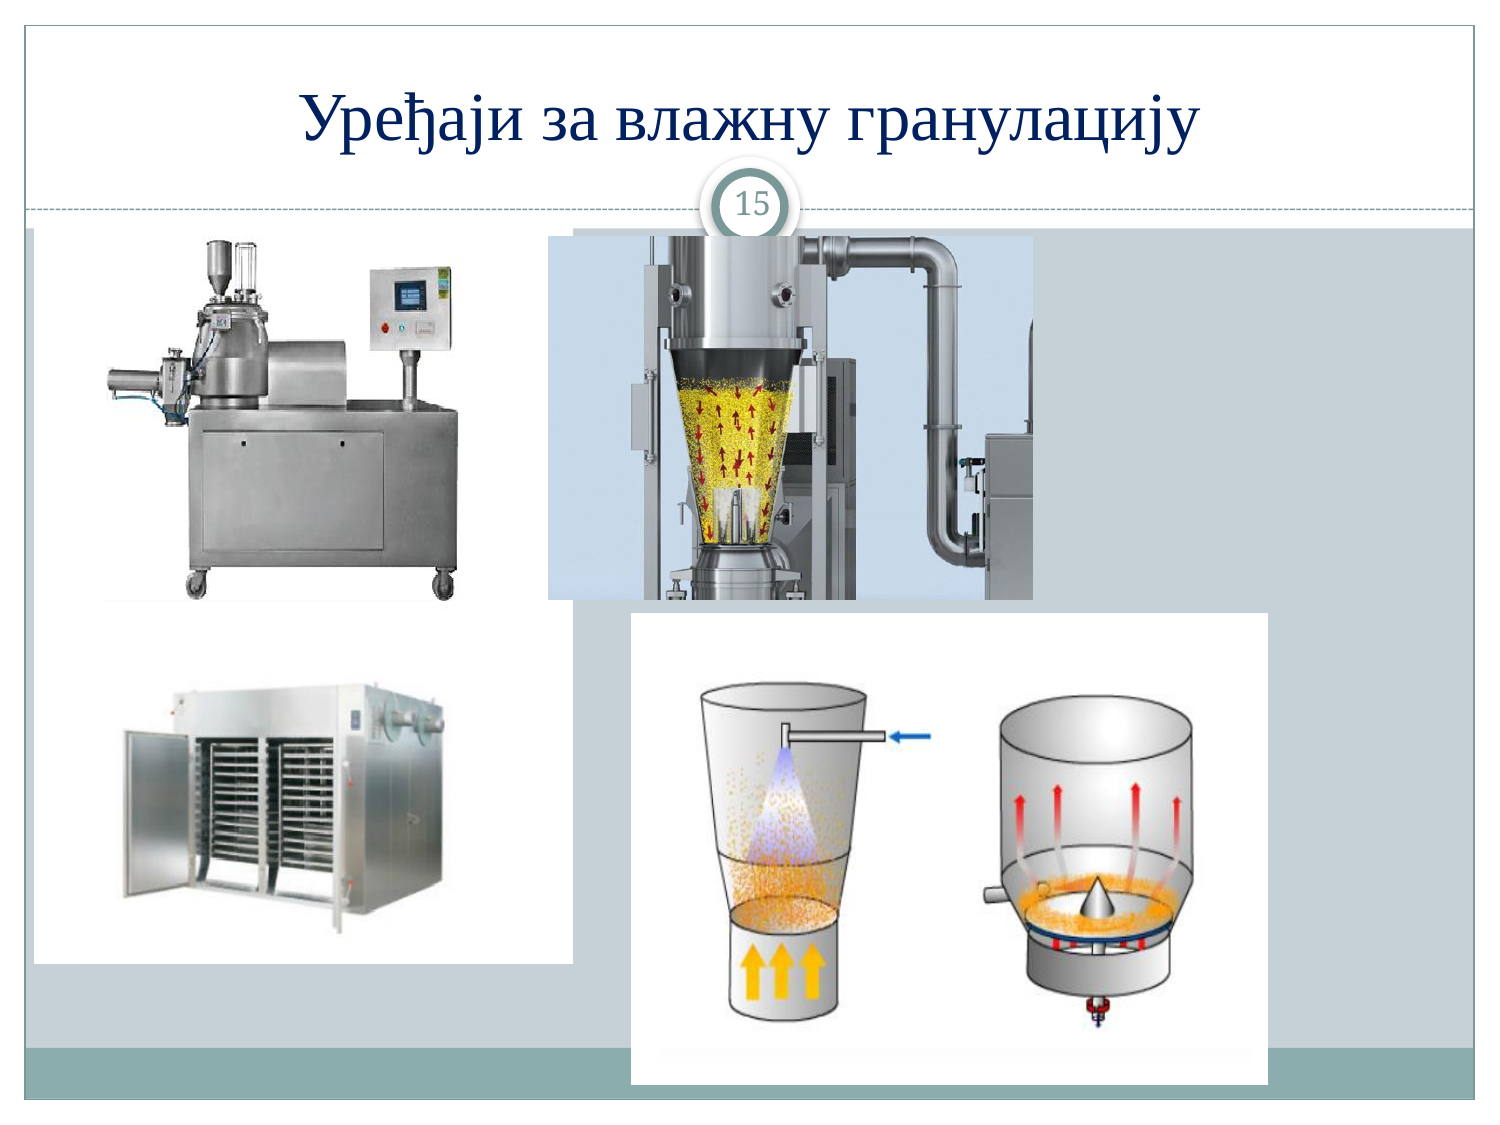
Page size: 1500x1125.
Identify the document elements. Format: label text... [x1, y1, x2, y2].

title Уређаји за влажну гранулацију [49, 37, 1450, 162]
picture [34, 216, 1033, 964]
picture [631, 613, 1268, 1085]
slide_number 15 [715, 168, 791, 233]
